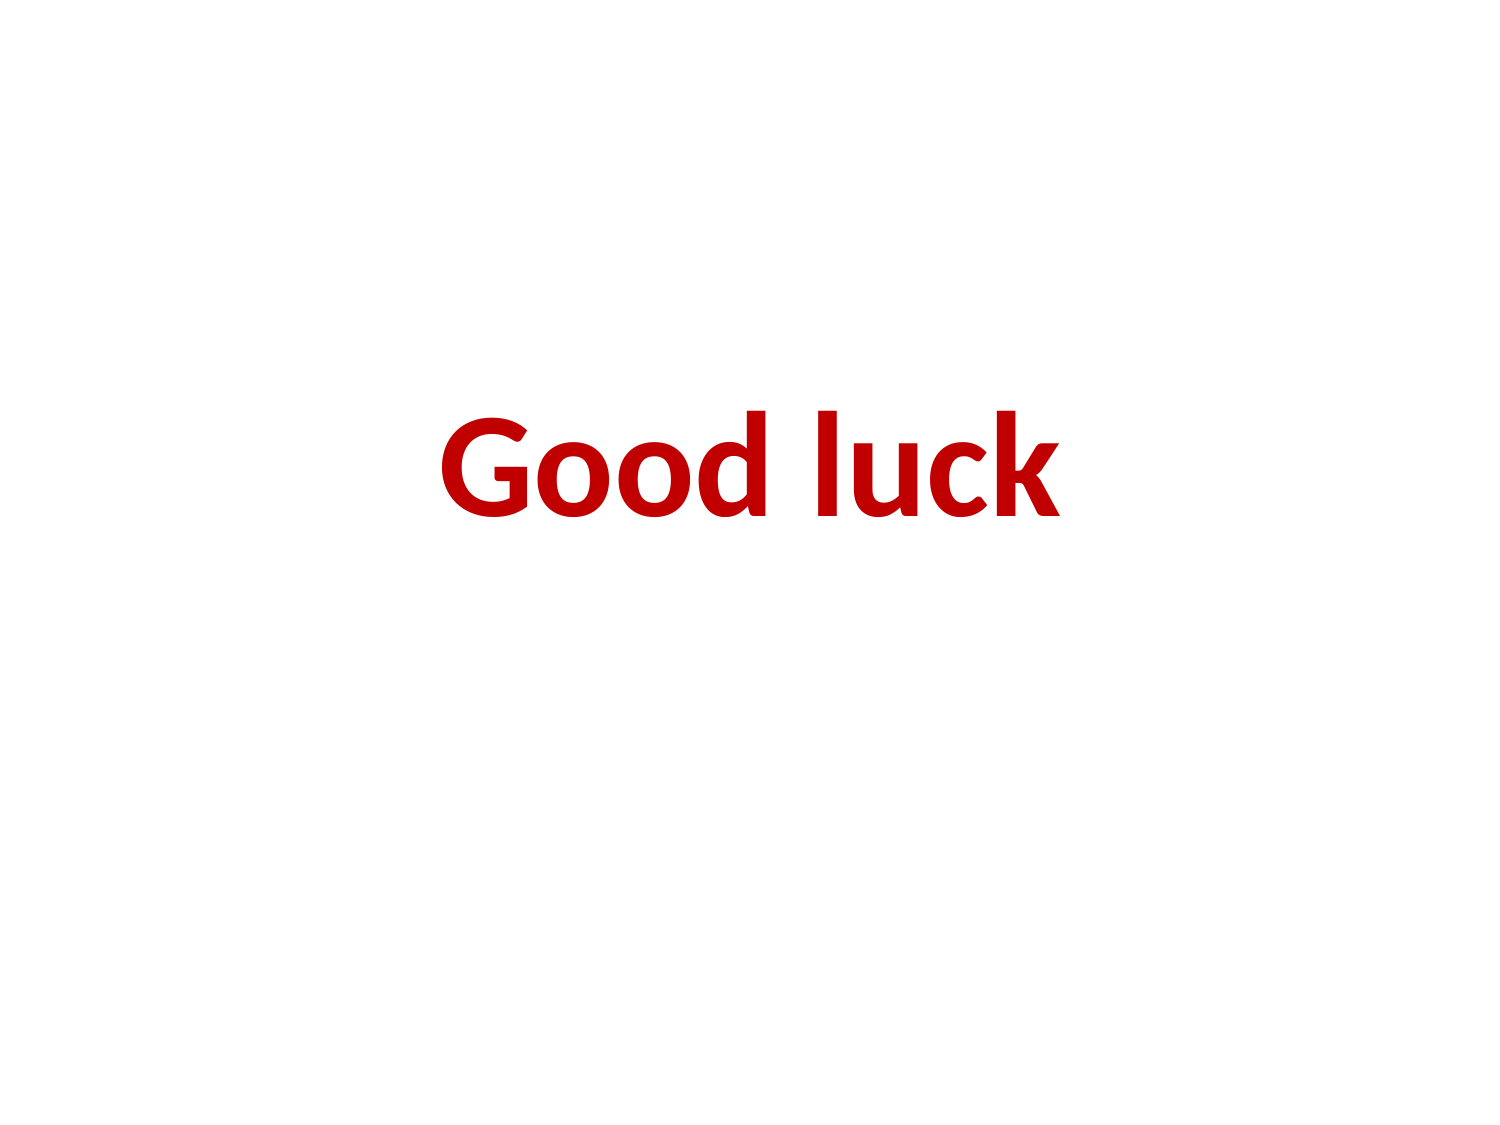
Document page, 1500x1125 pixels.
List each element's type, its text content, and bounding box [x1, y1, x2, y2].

title Good luck [75, 362, 1425, 550]
